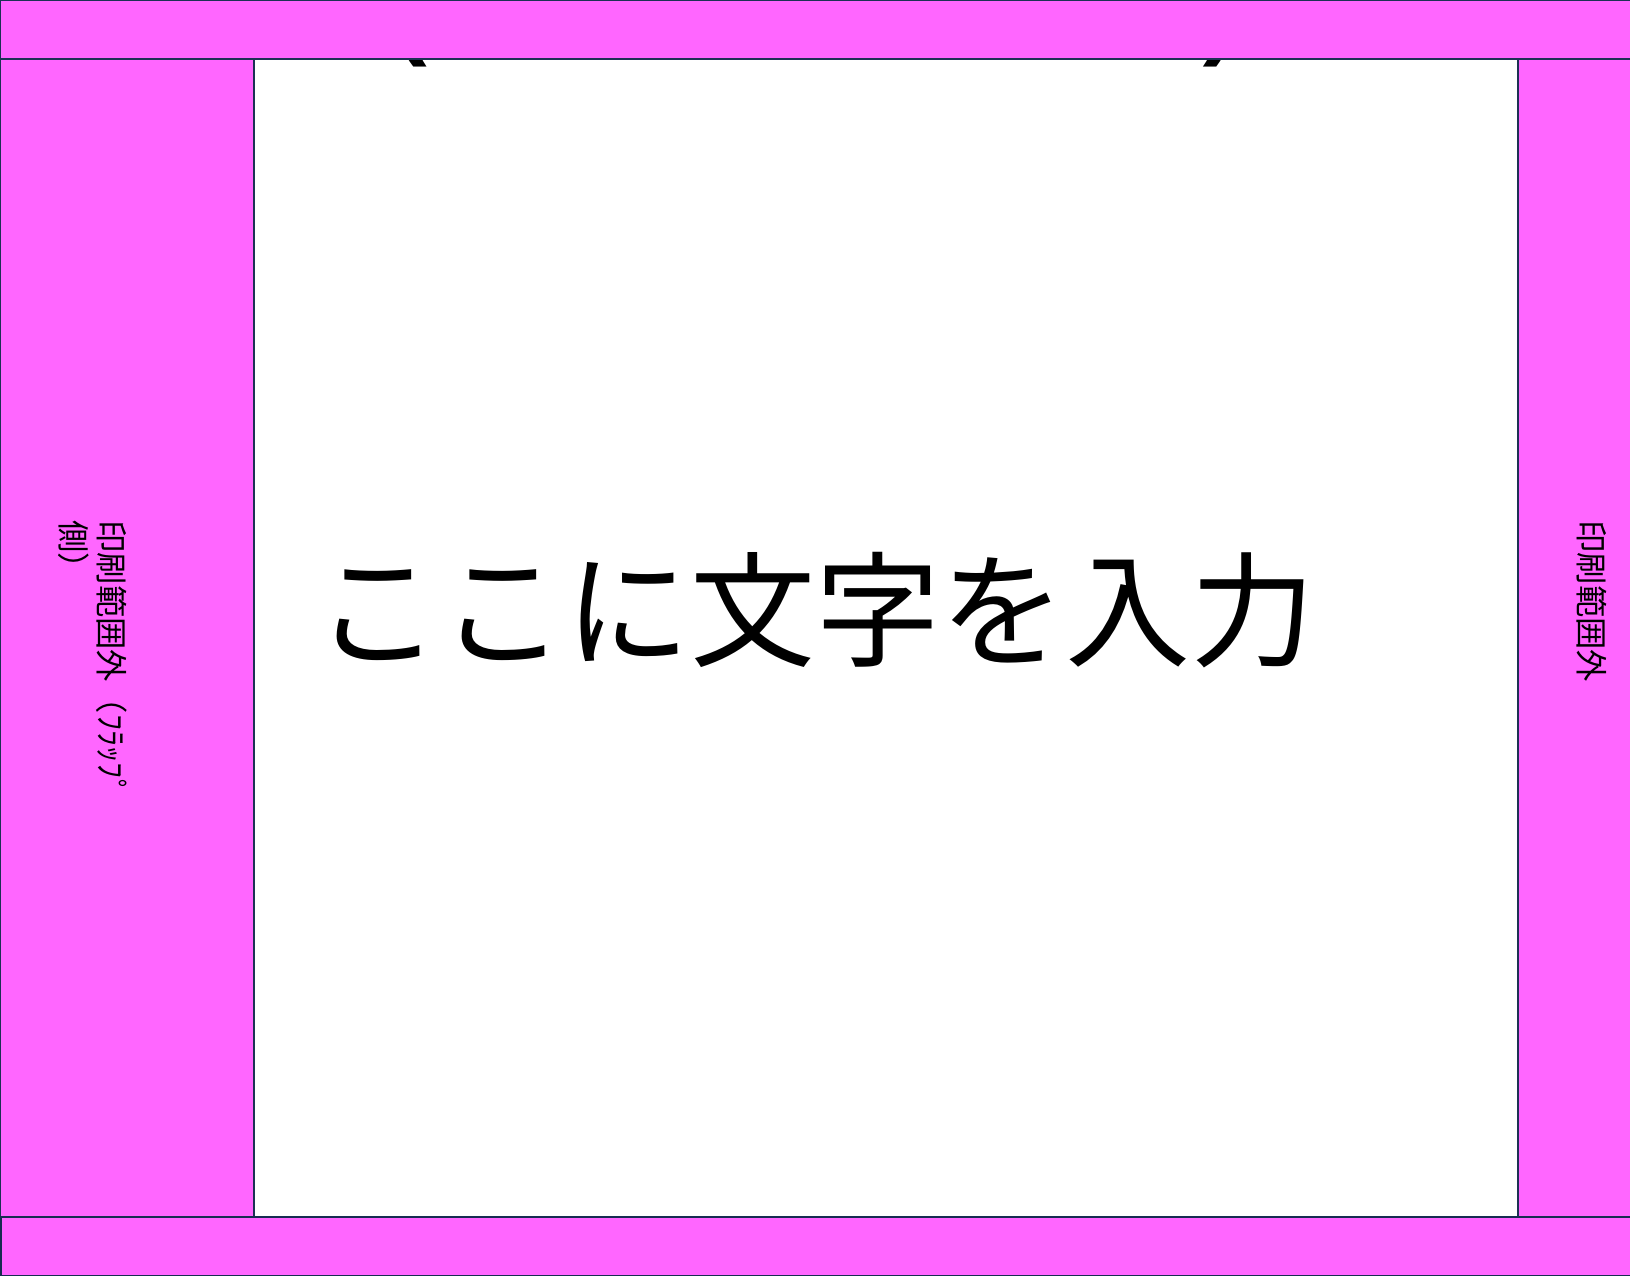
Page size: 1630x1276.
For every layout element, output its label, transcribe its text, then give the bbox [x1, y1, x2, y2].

picture [0, 1216, 1630, 1276]
text_box ここに文字を入力 [291, 521, 1339, 695]
